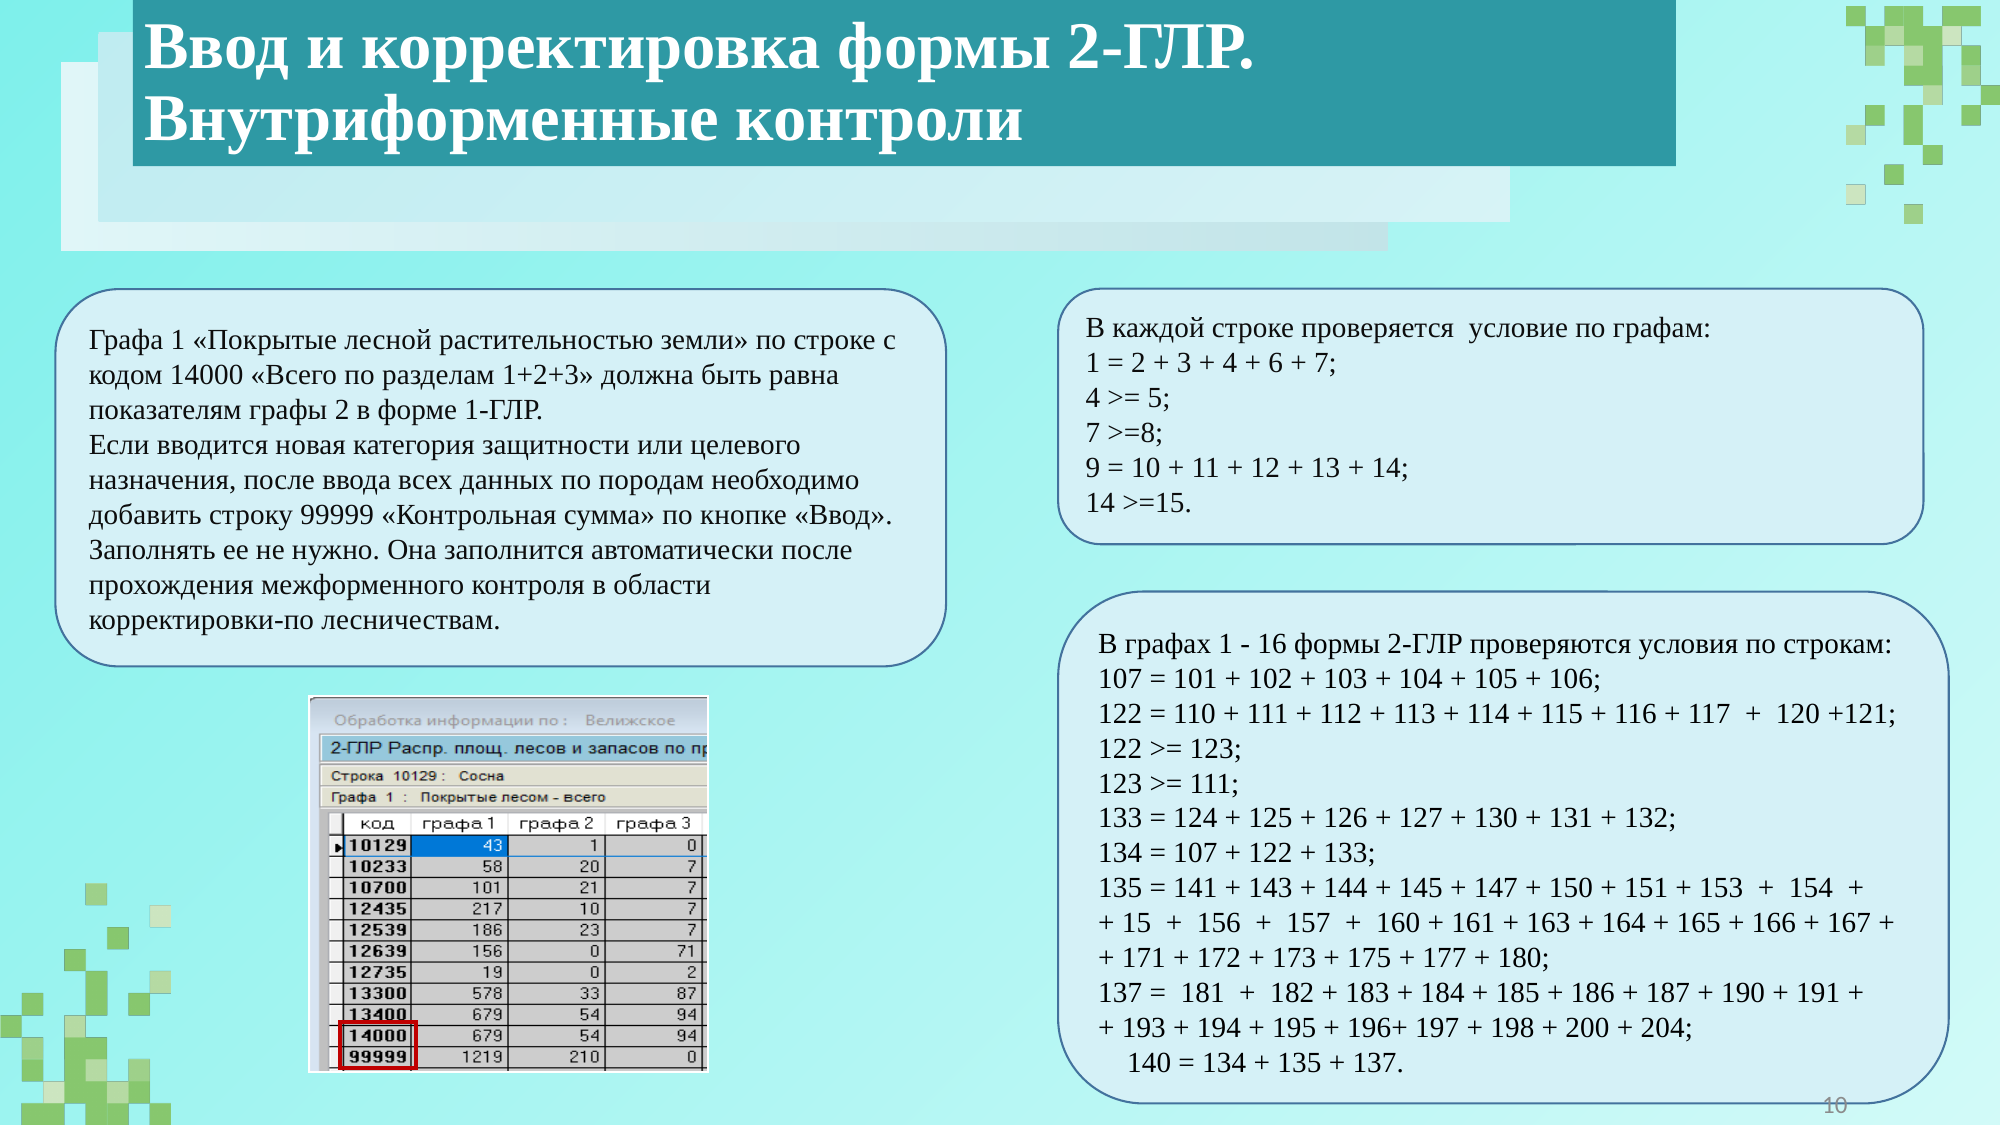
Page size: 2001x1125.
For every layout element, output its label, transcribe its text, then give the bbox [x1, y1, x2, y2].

text_box В графах 1 - 16 формы 2-ГЛР проверяются условия по строкам: 107 = 101 + 102 + 103 + 104 + 105 + 106; 122 = 110 + 111 + 112 + 113 + 114 + 115 + 116 + 117 + 120 +121; 122 >= 123; 123 >= 111; 133 = 124 + 125 + 126 + 127 + 130 + 131 + 132; 134 = 107 + 122 + 133; 135 = 141 + 143 + 144 + 145 + 147 + 150 + 151 + 153 + 154 + + 15 + 156 + 157 + 160 + 161 + 163 + 164 + 165 + 166 + 167 + + 171 + 172 + 173 + 175 + 177 + 180; 137 = 181 + 182 + 183 + 184 + 185 + 186 + 187 + 190 + 191 + + 193 + 194 + 195 + 196+ 197 + 198 + 200 + 204; 140 = 134 + 135 + 137. [1057, 590, 1950, 1105]
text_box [309, 696, 709, 1072]
text_box В каждой строке проверяется условие по графам: 1 = 2 + 3 + 4 + 6 + 7; 4 >= 5; 7 >=8; 9 = 10 + 11 + 12 + 13 + 14; 14 >=15. [1057, 287, 1925, 546]
picture [0, 883, 171, 1125]
slide_number 10 [1757, 1071, 1863, 1125]
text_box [60, 0, 1676, 251]
picture [1846, 6, 2000, 224]
text_box Графа 1 «Покрытые лесной растительностью земли» по строке с кодом 14000 «Всего по разделам 1+2+3» должна быть равна показателям графы 2 в форме 1-ГЛР. Если вводится новая категория защитности или целевого назначения, после ввода всех данных по породам необходимо добавить строку 99999 «Контрольная сумма» по кнопке «Ввод». Заполнять ее не нужно. Она заполнится автоматически после прохождения межформенного контроля в области корректировки-по лесничествам. [54, 288, 948, 668]
